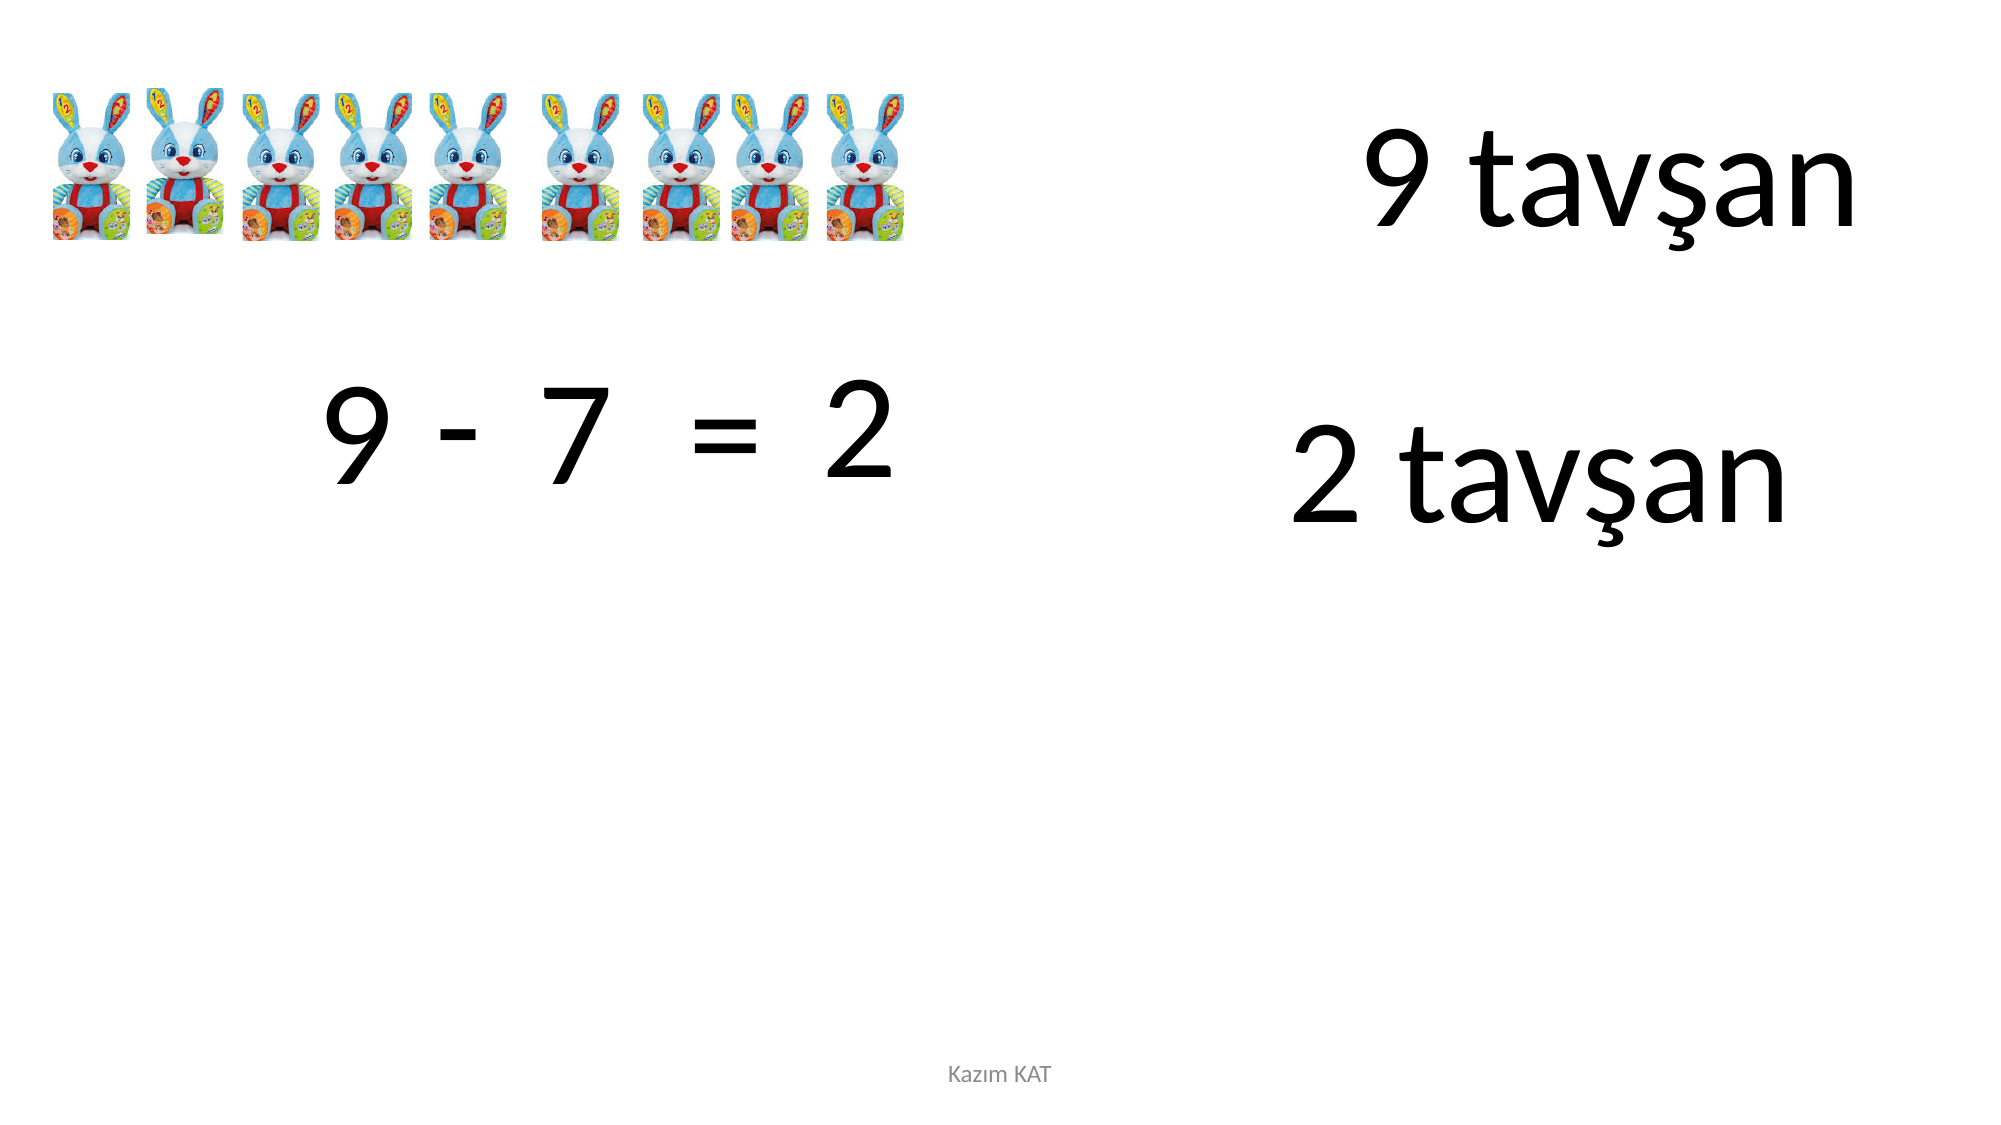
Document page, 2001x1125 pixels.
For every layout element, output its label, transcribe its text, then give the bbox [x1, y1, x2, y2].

footer Kazım KAT [662, 1042, 1338, 1103]
picture [642, 94, 720, 241]
text_box 9 [302, 326, 462, 522]
text_box = [674, 326, 784, 522]
picture [542, 94, 620, 241]
picture [146, 88, 224, 234]
text_box - [420, 319, 530, 515]
picture [731, 94, 809, 241]
text_box 7 [522, 326, 674, 522]
picture [429, 93, 507, 240]
text_box 2 [806, 319, 901, 515]
picture [826, 94, 904, 241]
text_box 9 tavşan [1342, 69, 2000, 264]
text_box 2 tavşan [1272, 365, 1930, 561]
picture [242, 94, 320, 241]
picture [334, 93, 413, 240]
picture [52, 93, 131, 240]
